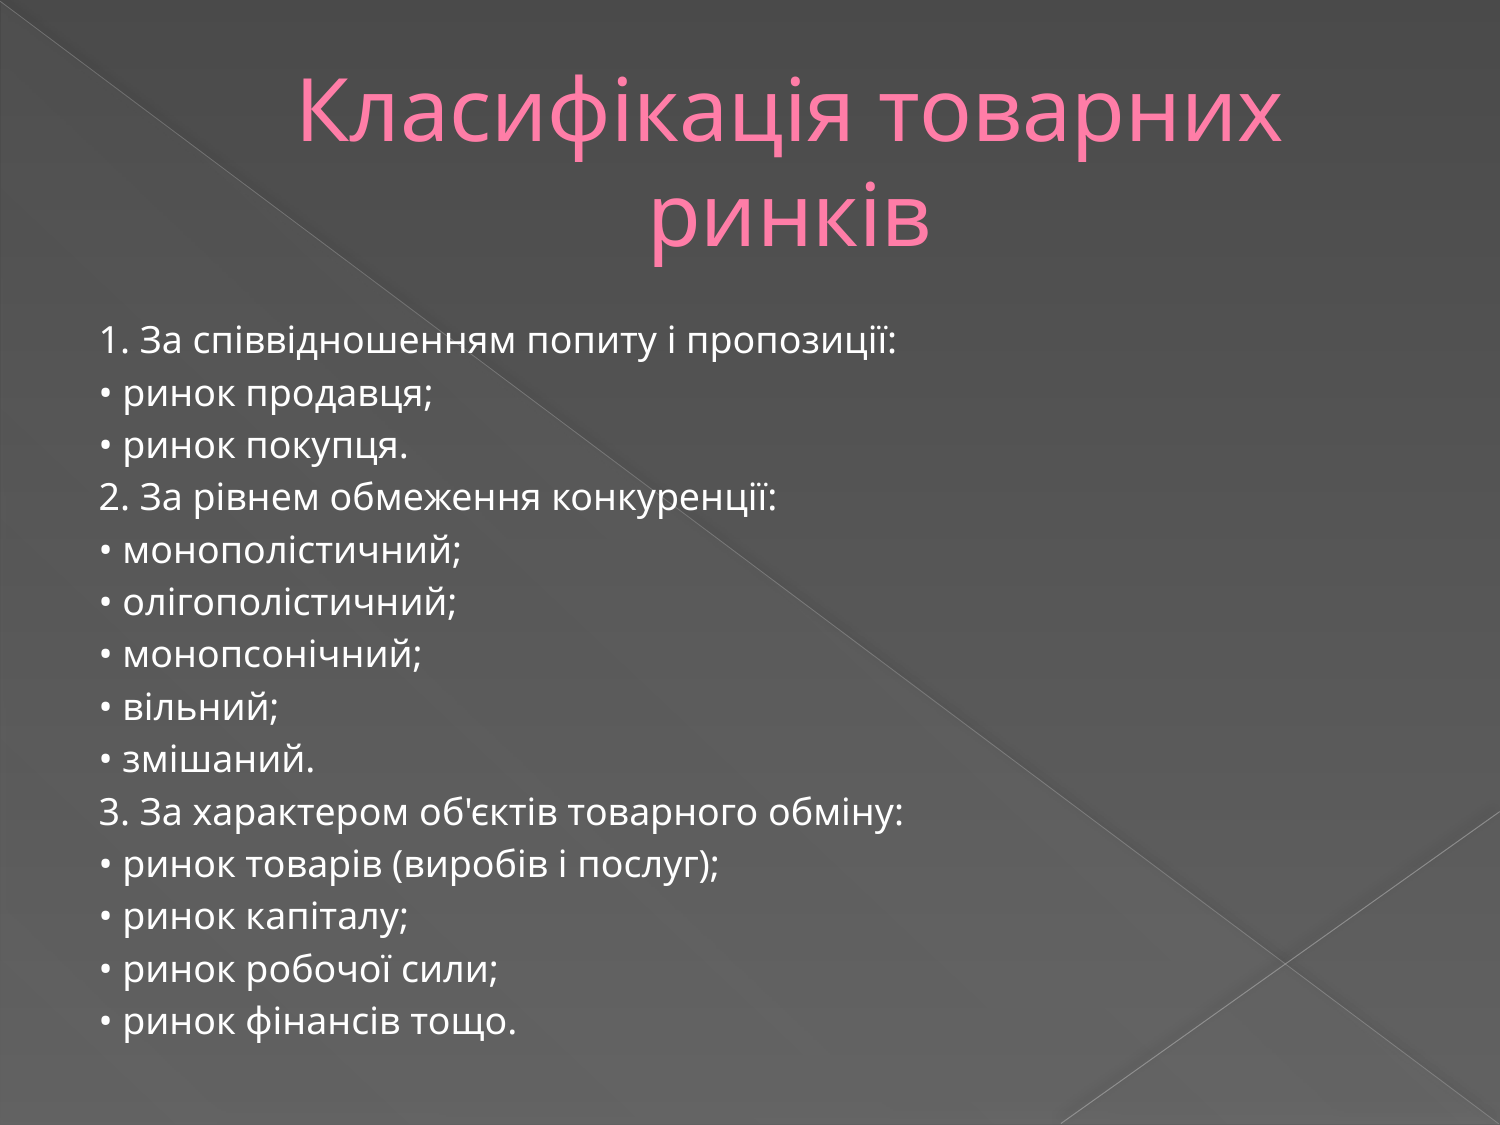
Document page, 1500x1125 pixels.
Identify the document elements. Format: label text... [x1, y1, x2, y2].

list 1. За співвідношенням попиту і пропозиції: • ринок продавця; • ринок покупця. 2. За рівнем обмеження конкуренції: • монополістичний; • олігополістичний; • монопсонічний; • вільний; • змішаний. 3. За характером об'єктів товарного обміну: • ринок товарів (виробів і послуг); • ринок капіталу; • ринок робочої сили; • ринок фінансів тощо. [75, 308, 1425, 1059]
title Класифікація товарних ринків [75, 43, 1425, 274]
